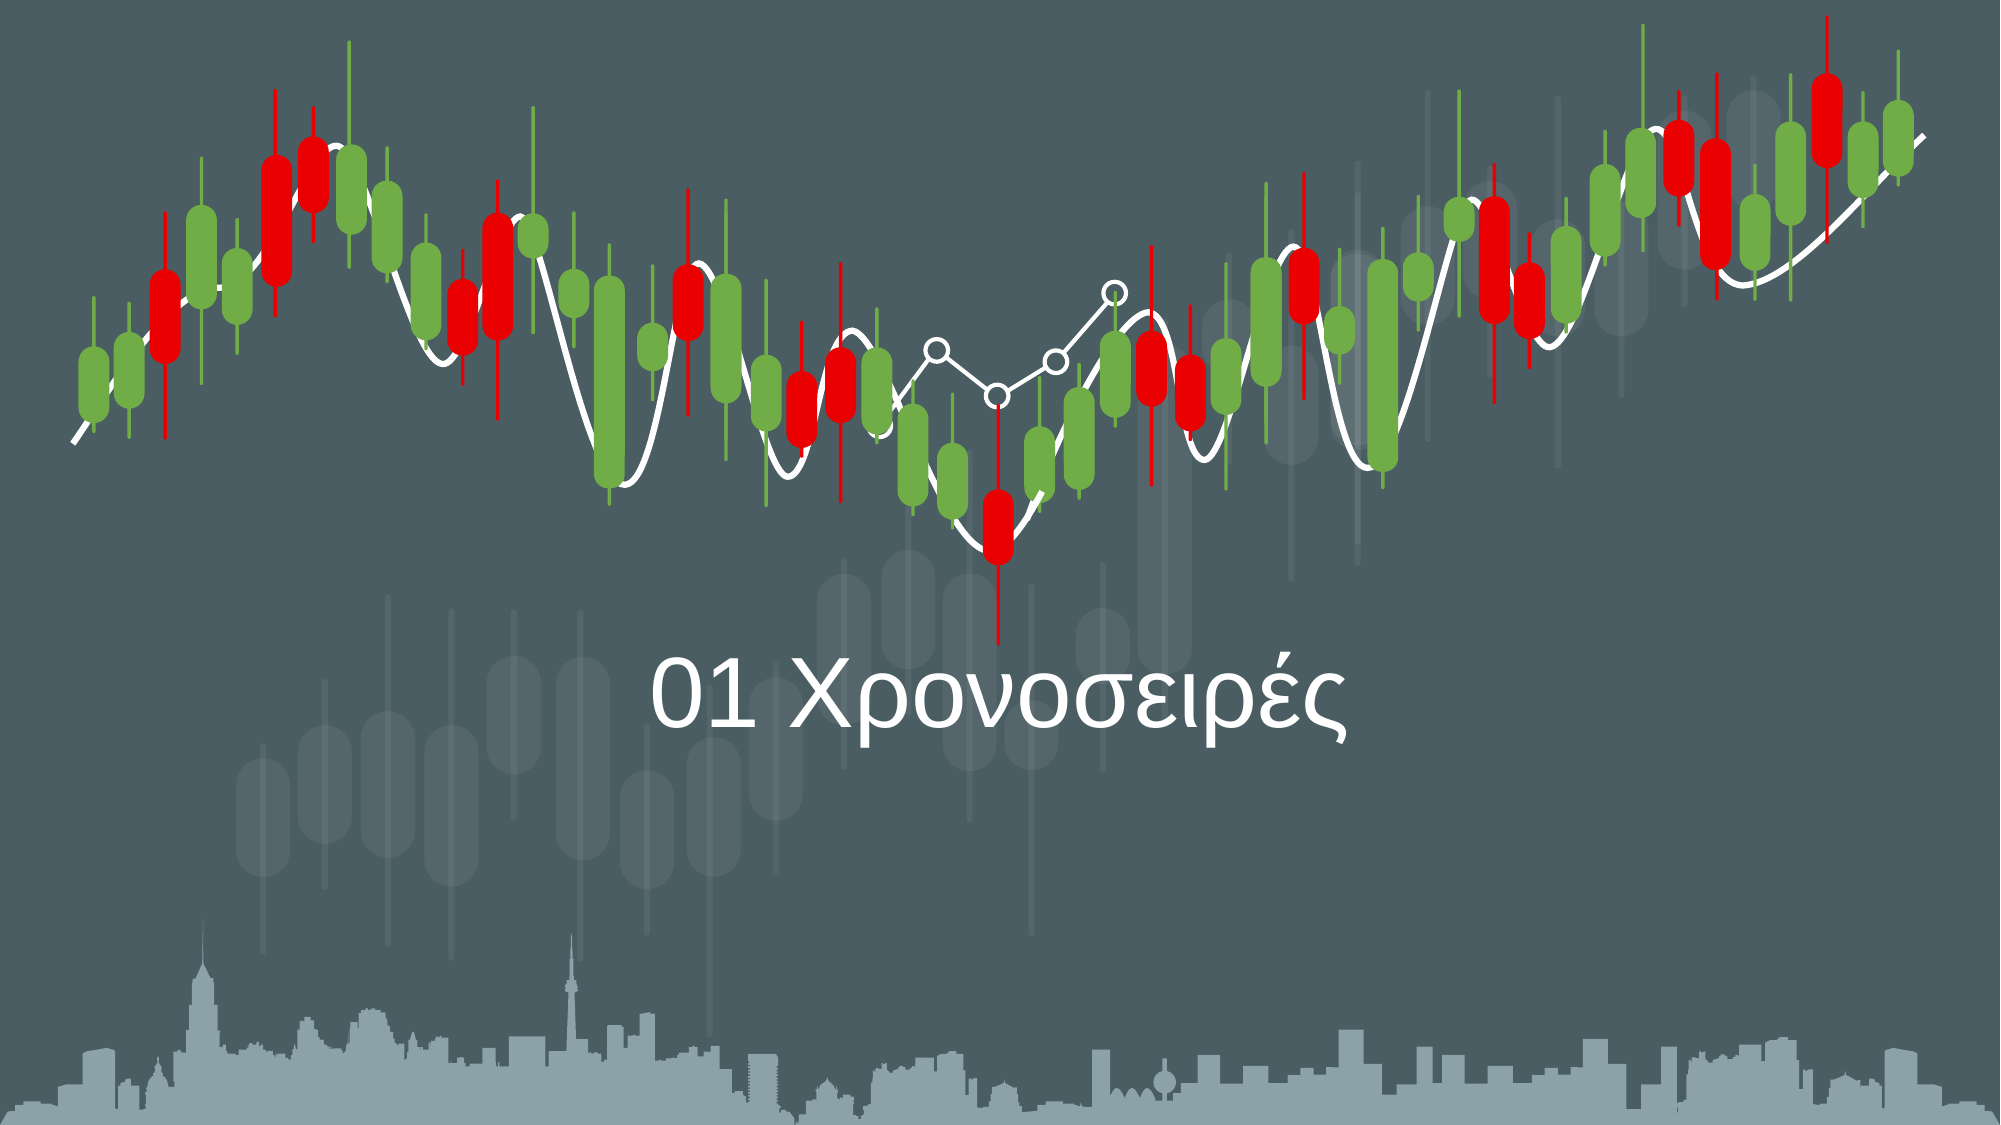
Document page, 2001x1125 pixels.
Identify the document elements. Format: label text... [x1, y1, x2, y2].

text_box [0, 917, 2000, 1125]
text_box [72, 15, 1925, 646]
text_box 01 Χρονοσειρές [421, 646, 1579, 755]
